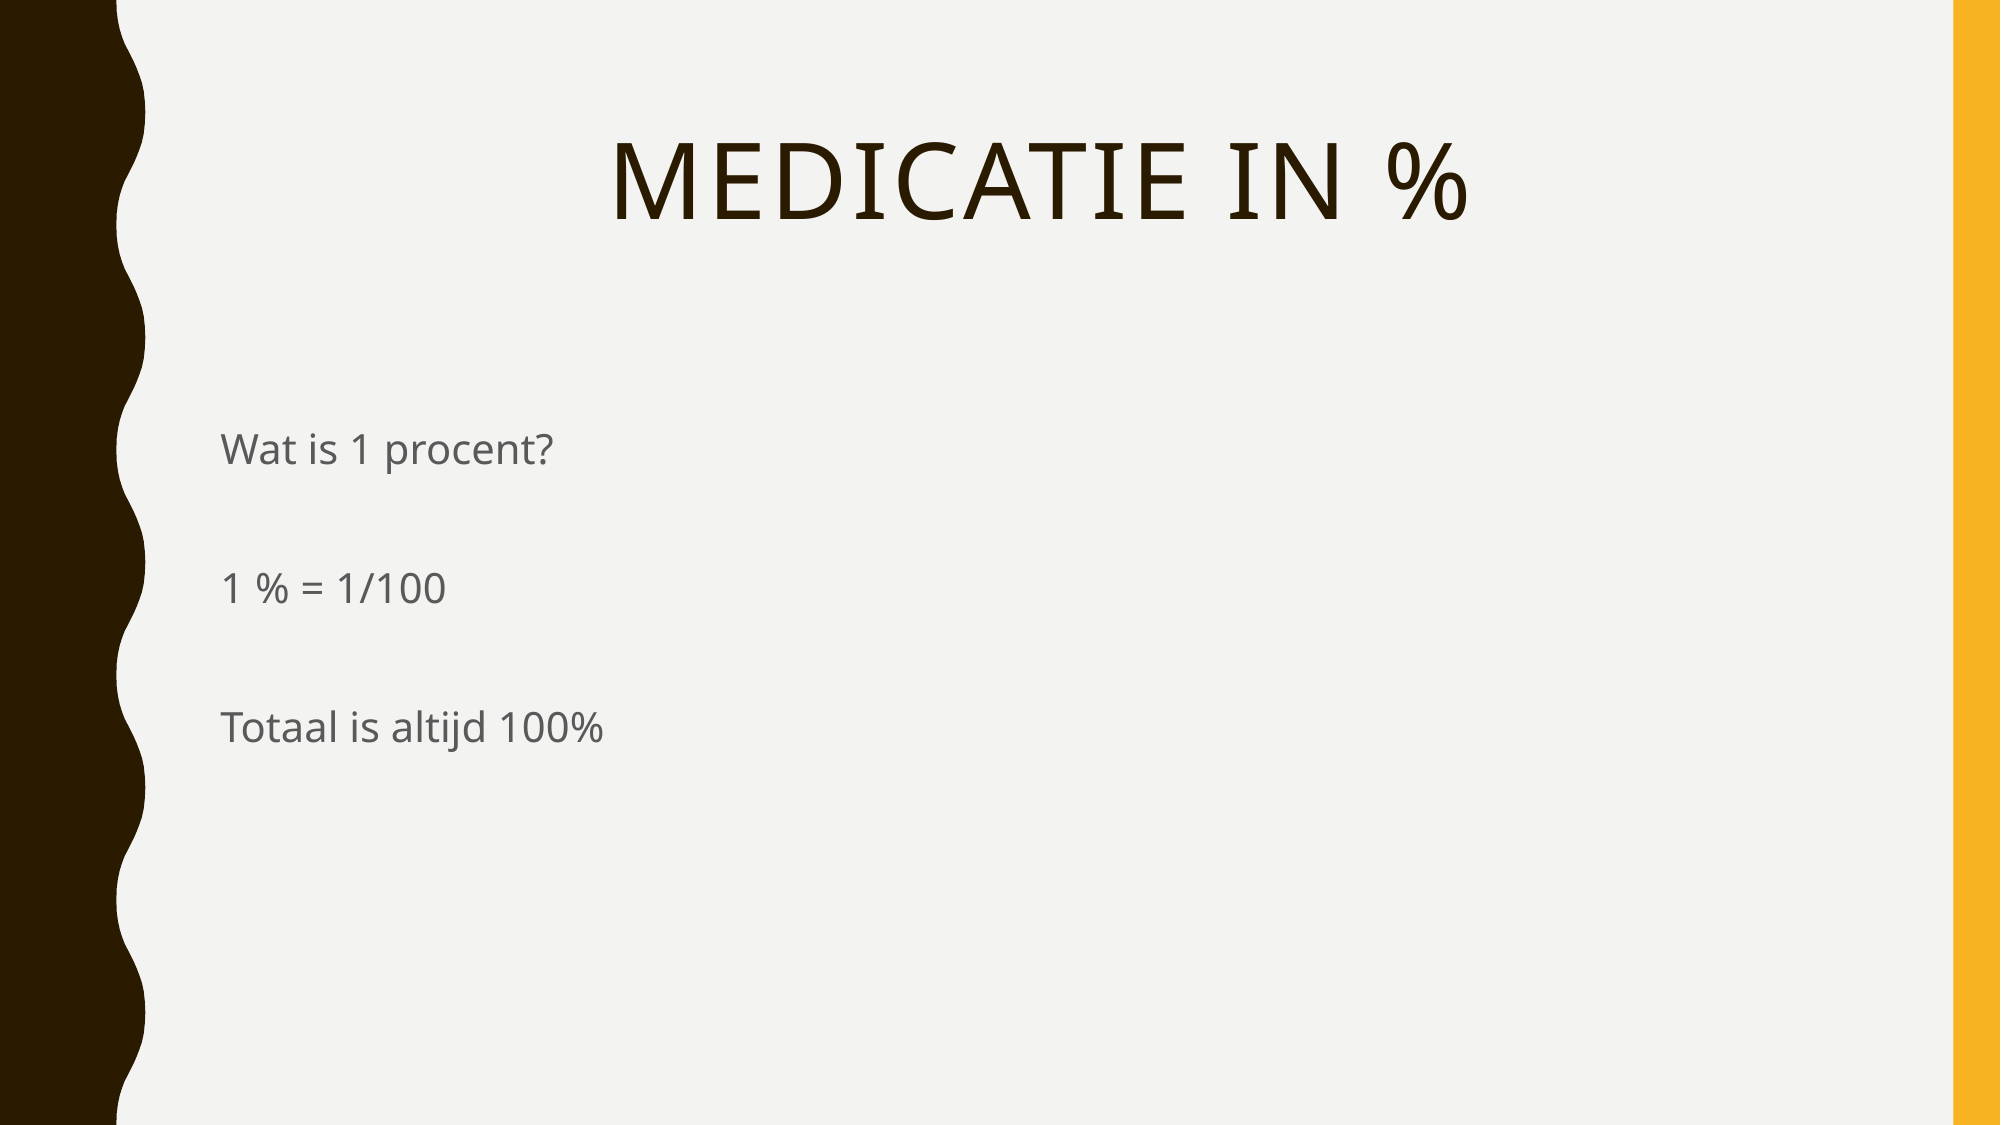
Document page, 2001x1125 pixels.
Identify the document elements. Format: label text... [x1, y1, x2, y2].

title Medicatie in % [205, 62, 1875, 308]
list Wat is 1 procent? 1 % = 1/100 Totaal is altijd 100% [205, 345, 1875, 935]
